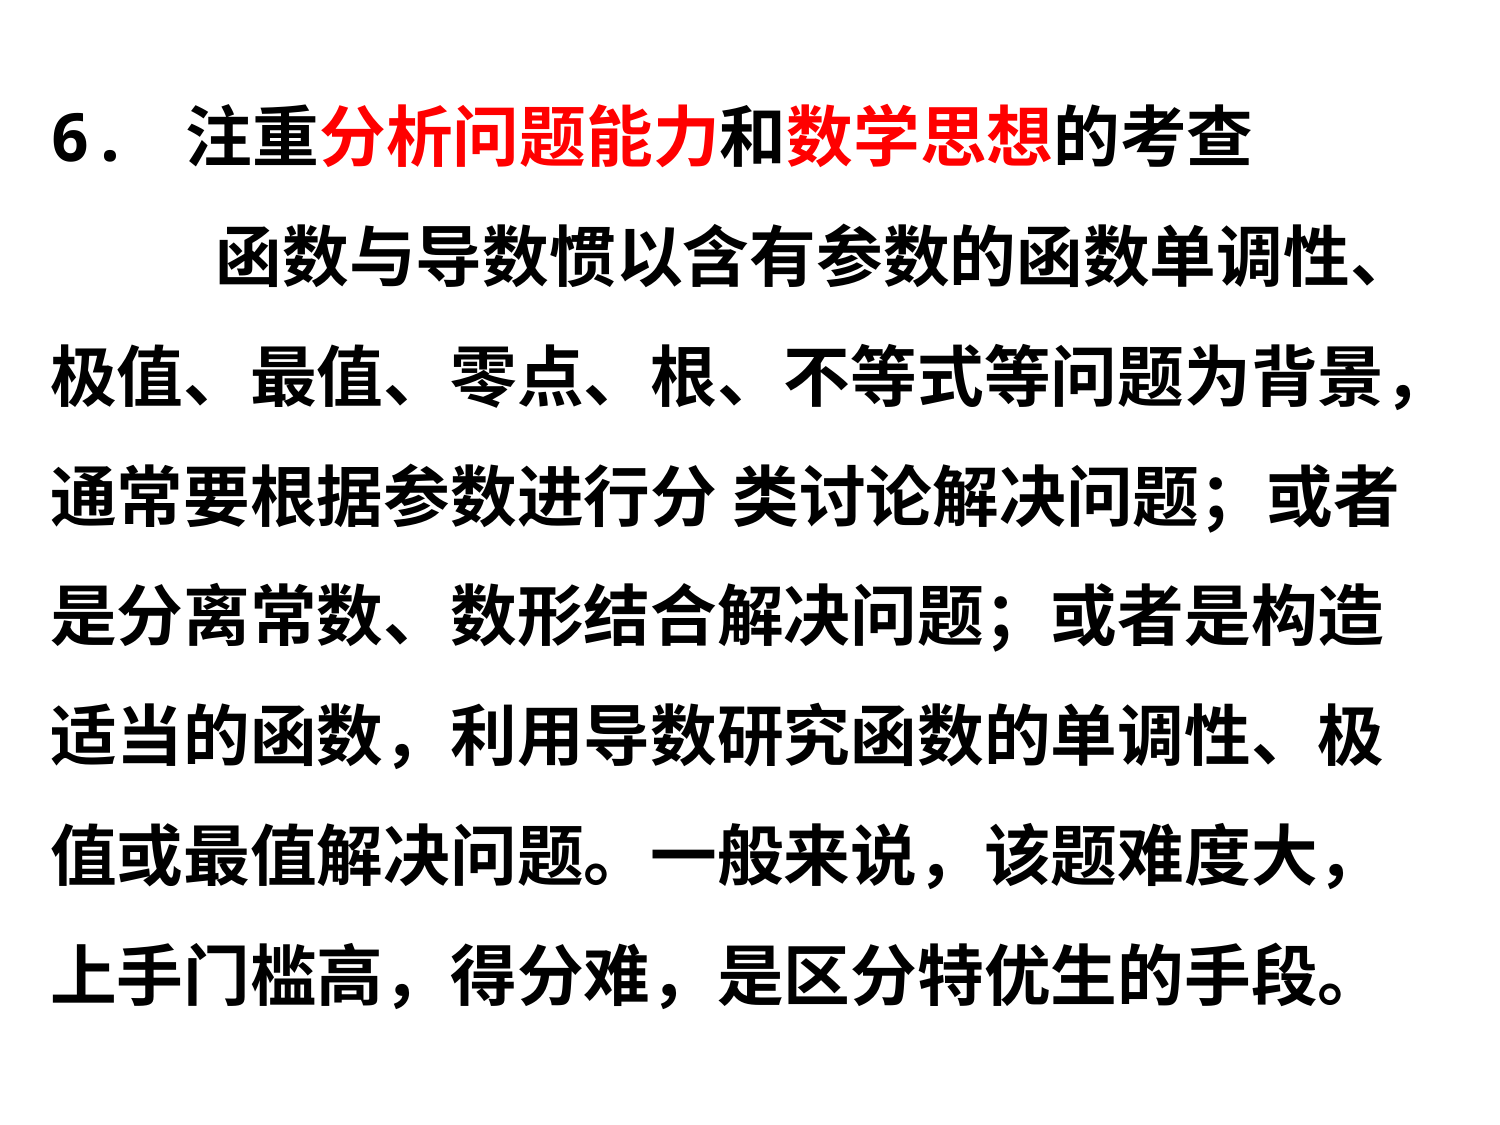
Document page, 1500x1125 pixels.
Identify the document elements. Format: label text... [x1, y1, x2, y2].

text_box 6. 注重分析问题能力和数学思想的考查 函数与导数惯以含有参数的函数单调性、极值、最值、零点、根、不等式等问题为背景，通常要根据参数进行分 类讨论解决问题；或者是分离常数、数形结合解决问题；或者是构造适当的函数，利用导数研究函数的单调性、极值或最值解决问题。一般来说，该题难度大，上手门槛高，得分难，是区分特优生的手段。 [35, 46, 1454, 1022]
